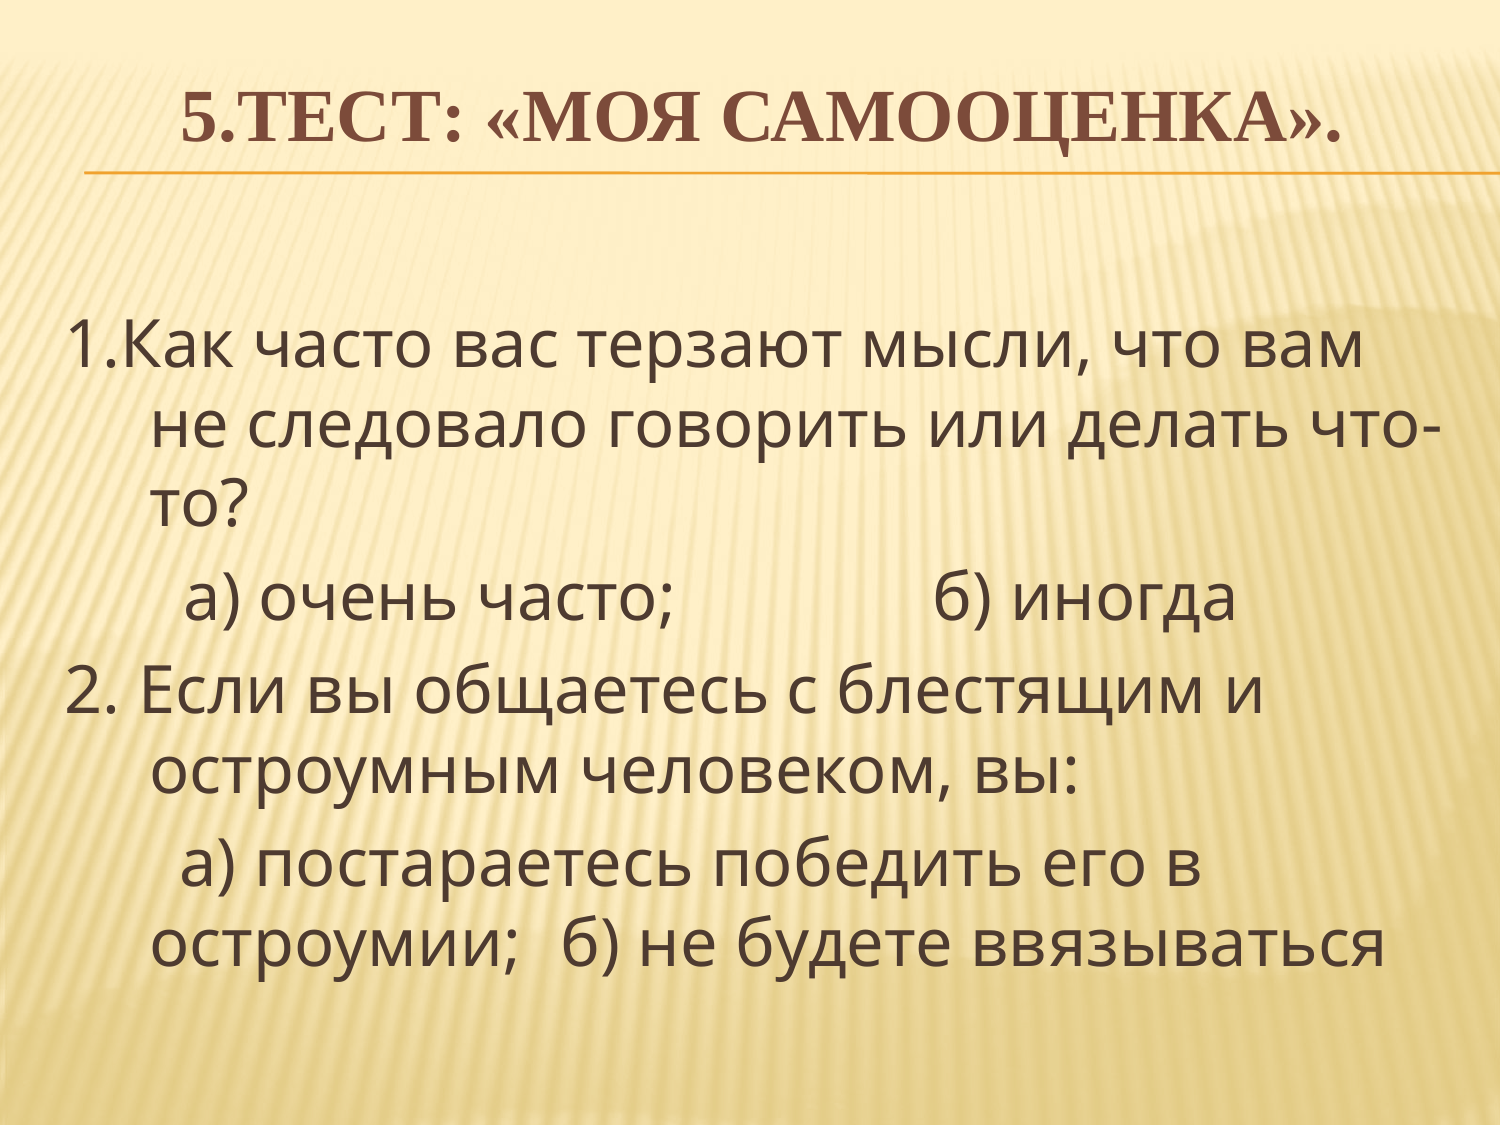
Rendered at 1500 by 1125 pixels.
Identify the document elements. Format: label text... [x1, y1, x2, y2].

list 1.Как часто вас терзают мысли, что вам не следовало говорить или делать что-то? а) очень часто; б) иногда 2. Если вы общаетесь с блестящим и остроумным человеком, вы: а) постараетесь победить его в остроумии; б) не будете ввязываться [50, 292, 1475, 1125]
title 5.Тест: «Моя самооценка». [50, 46, 1475, 176]
